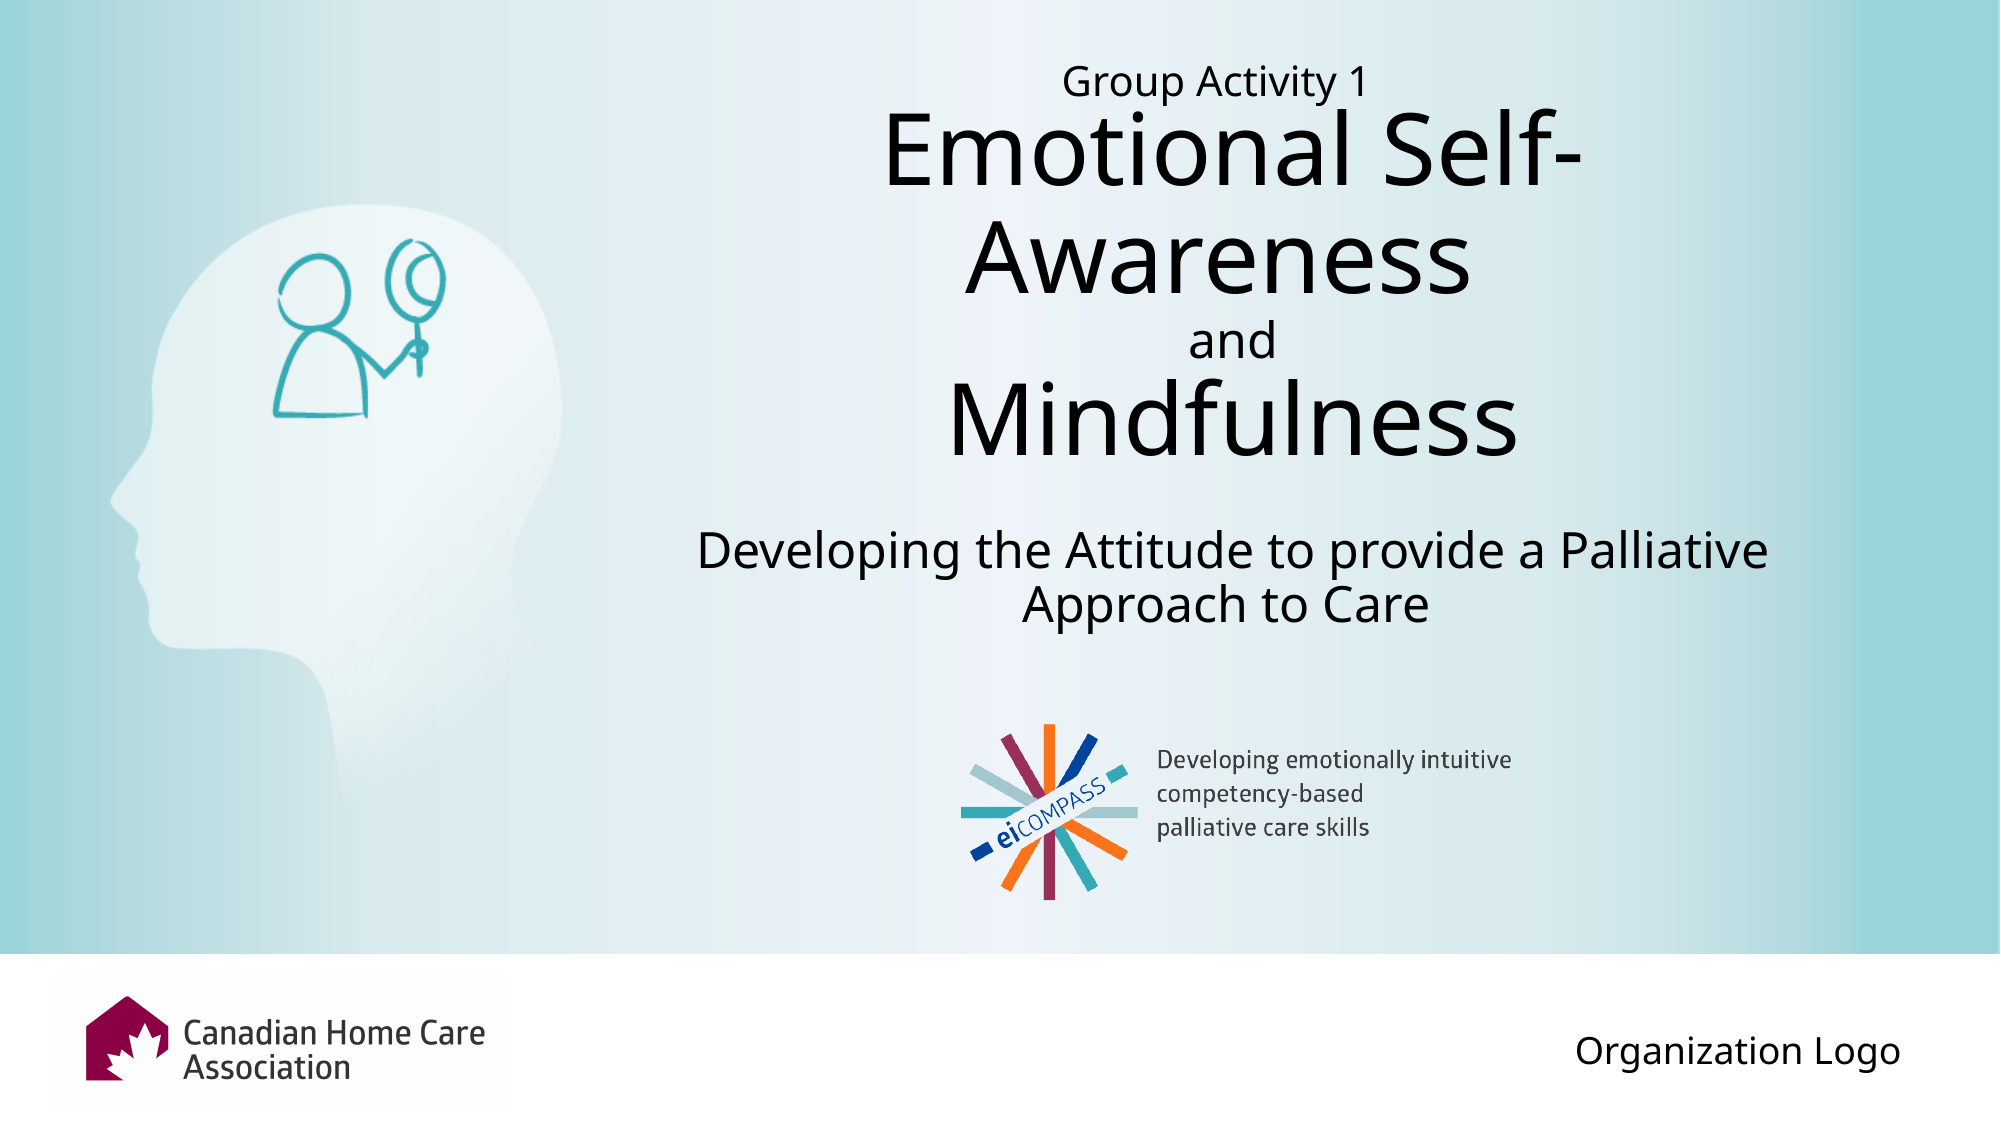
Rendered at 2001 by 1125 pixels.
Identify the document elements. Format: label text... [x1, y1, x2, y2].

picture [0, 0, 2000, 954]
text_box Organization Logo [1560, 1019, 1917, 1080]
picture [54, 974, 509, 1112]
